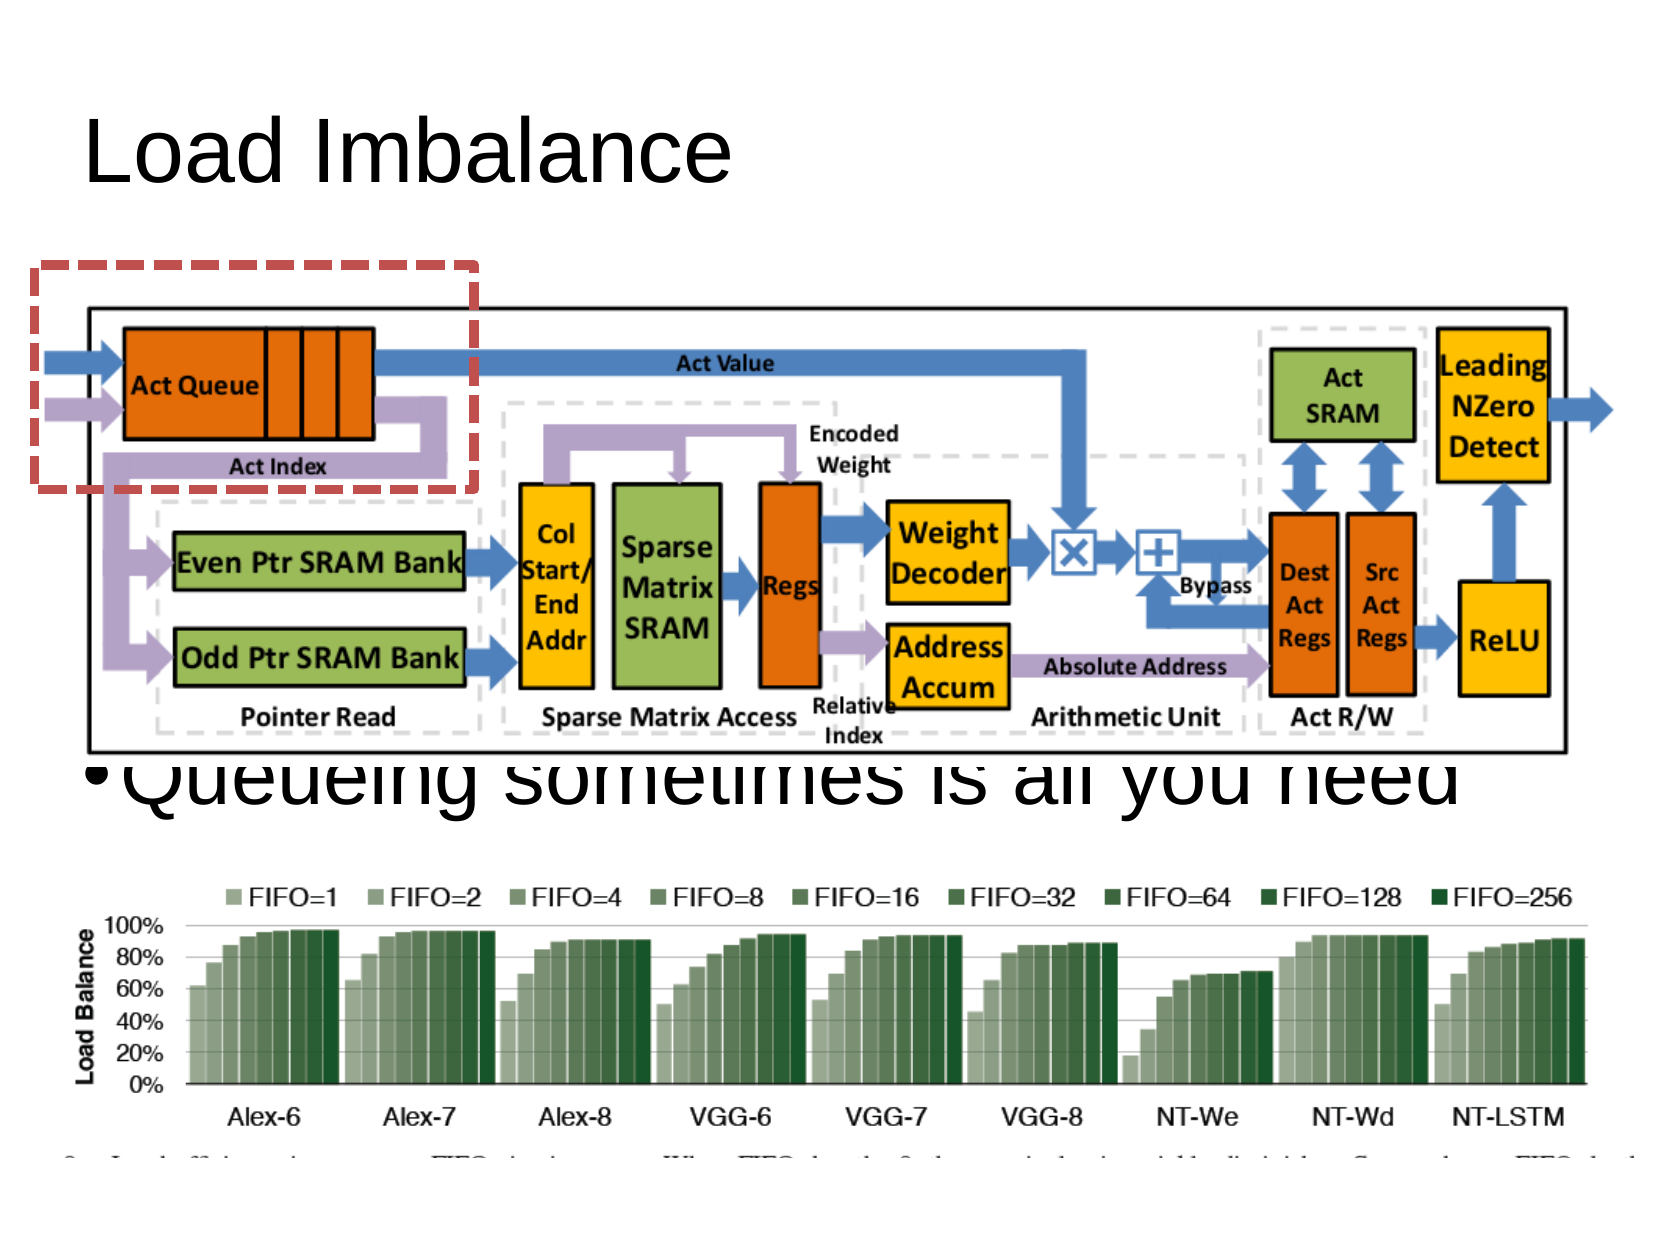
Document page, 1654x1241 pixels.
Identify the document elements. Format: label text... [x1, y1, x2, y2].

picture [47, 861, 1654, 1158]
title Load Imbalance [82, 49, 1571, 257]
list Queueing sometimes is all you need [82, 776, 1571, 859]
text_box [33, 263, 476, 290]
picture [34, 289, 1620, 767]
